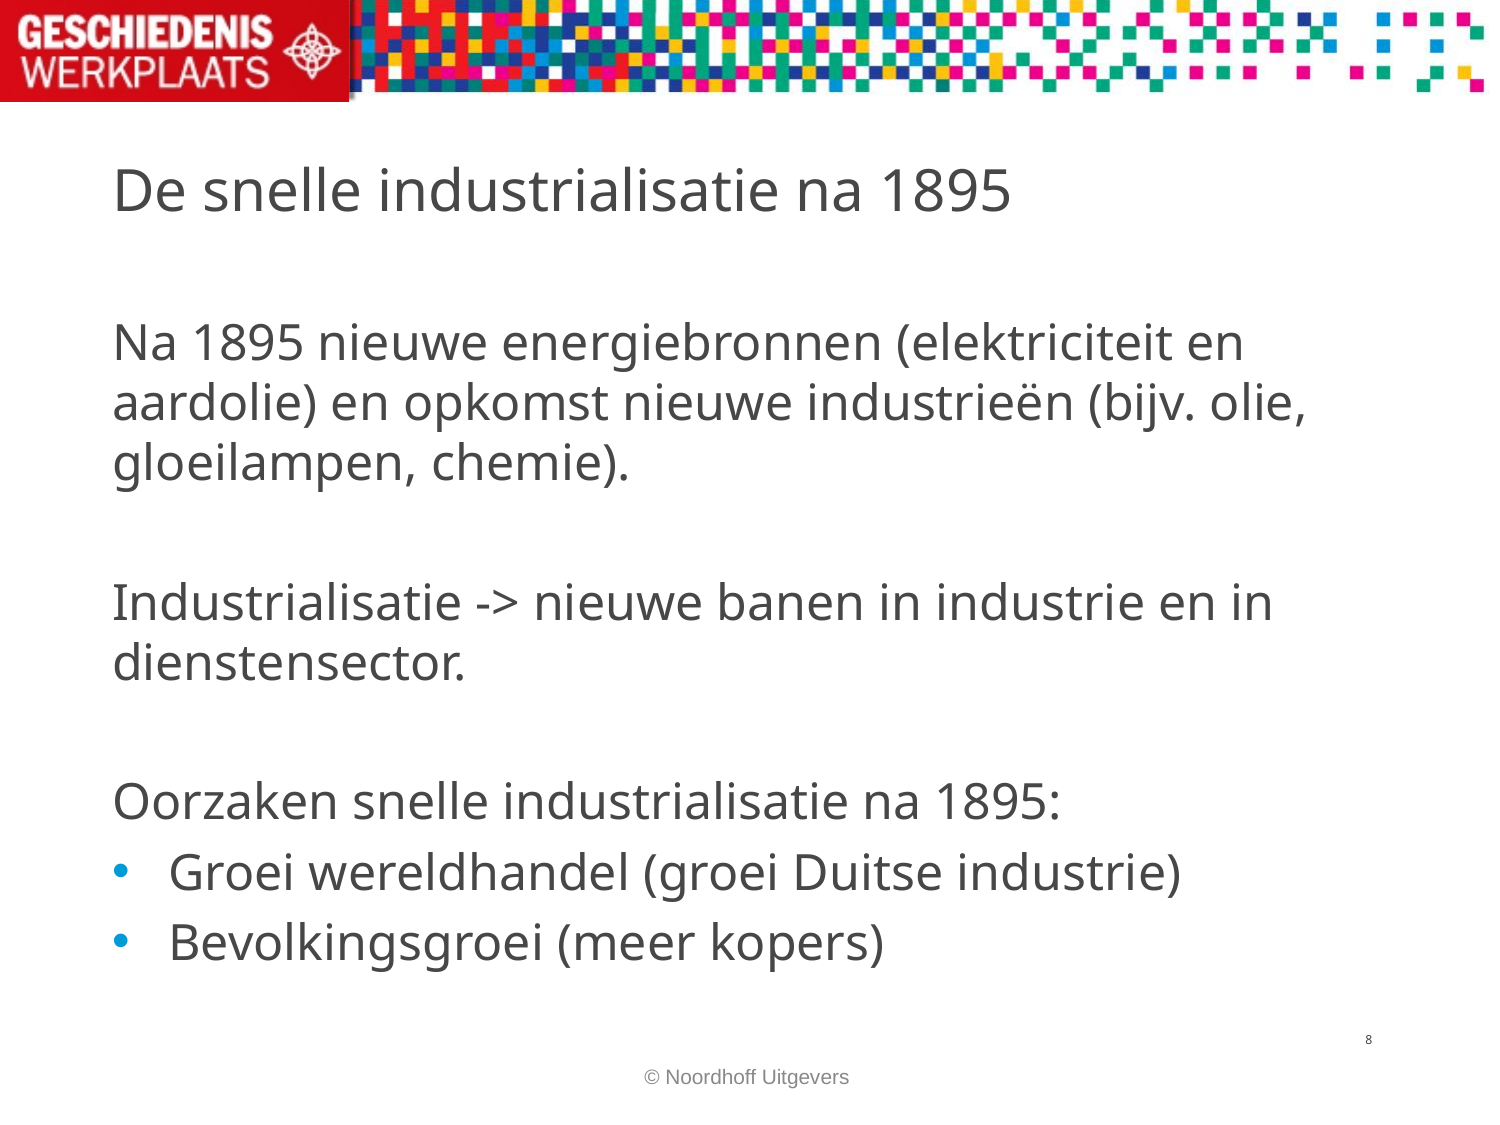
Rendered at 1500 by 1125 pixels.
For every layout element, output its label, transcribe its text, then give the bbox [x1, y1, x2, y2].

text_box © Noordhoff Uitgevers [512, 1045, 988, 1106]
picture [0, 0, 1500, 1125]
slide_number 8 [1325, 1025, 1388, 1063]
title De snelle industrialisatie na 1895 [112, 145, 1401, 256]
list Na 1895 nieuwe energiebronnen (elektriciteit en aardolie) en opkomst nieuwe industrieën (bijv. olie, gloeilampen, chemie). Industrialisatie -> nieuwe banen in industrie en in dienstensector. Oorzaken snelle industrialisatie na 1895: Groei wereldhandel (groei Duitse industrie) Bevolkingsgroei (meer kopers) [112, 302, 1409, 988]
